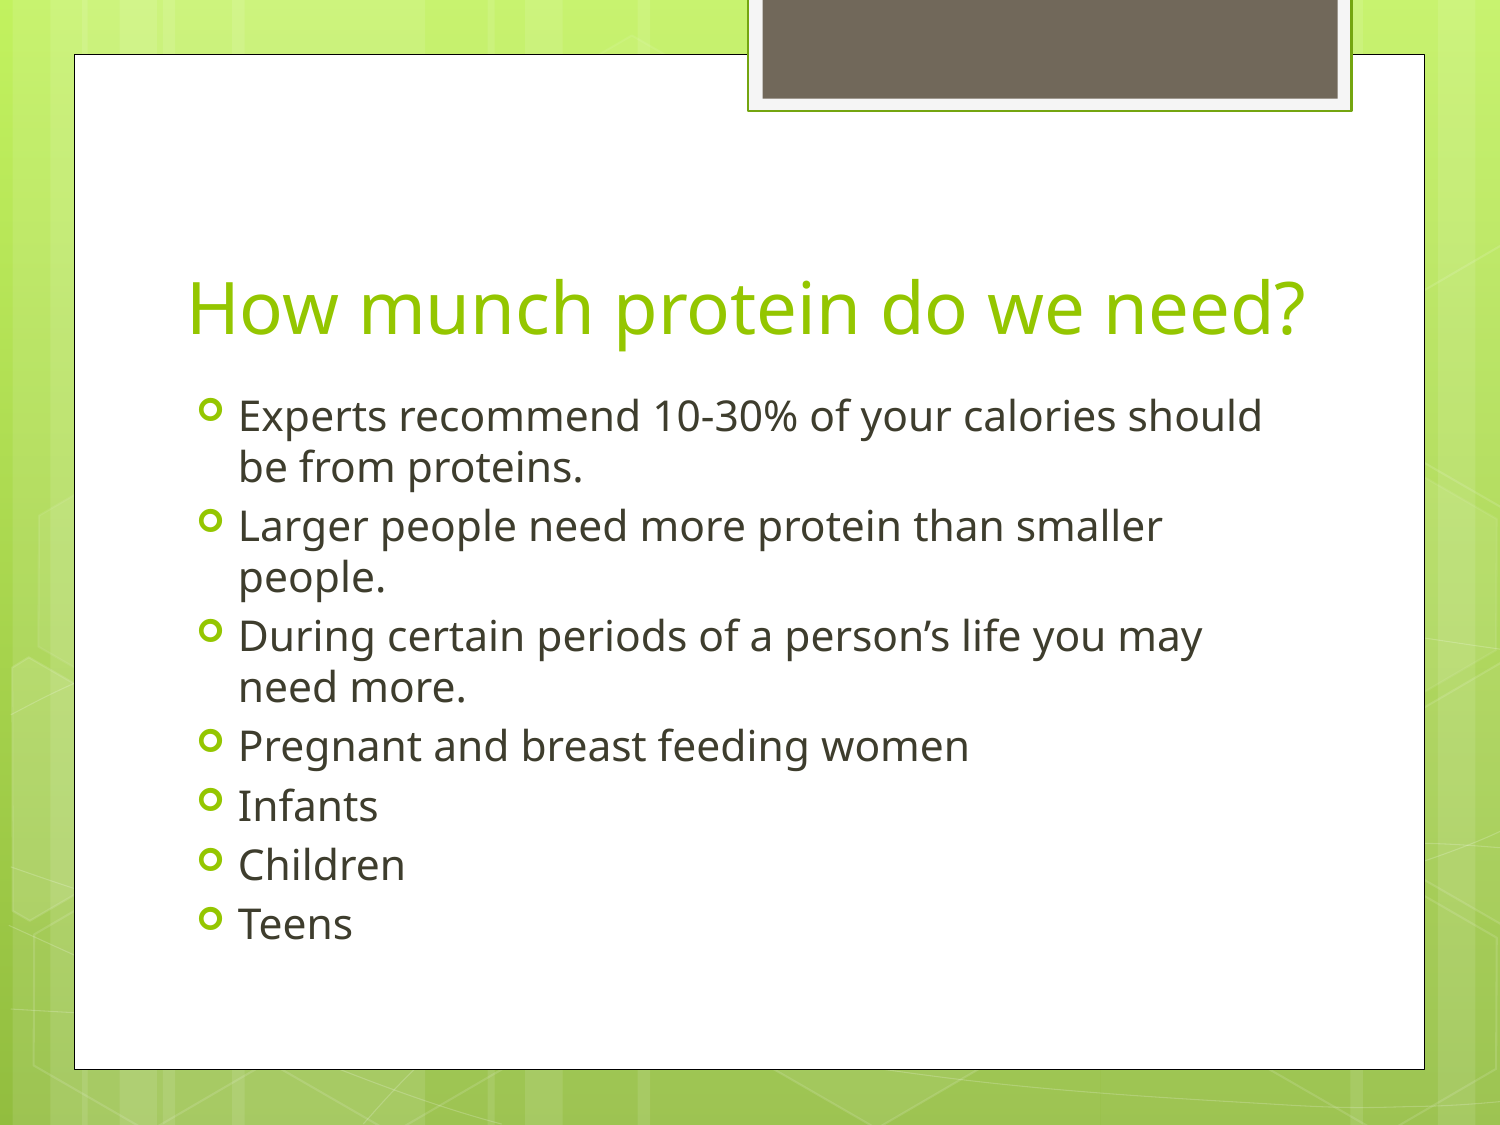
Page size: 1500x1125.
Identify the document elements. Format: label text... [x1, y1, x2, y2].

title How munch protein do we need? [171, 168, 1324, 357]
list Experts recommend 10-30% of your calories should be from proteins. Larger people need more protein than smaller people. During certain periods of a person’s life you may need more. Pregnant and breast feeding women Infants Children Teens [171, 381, 1283, 957]
